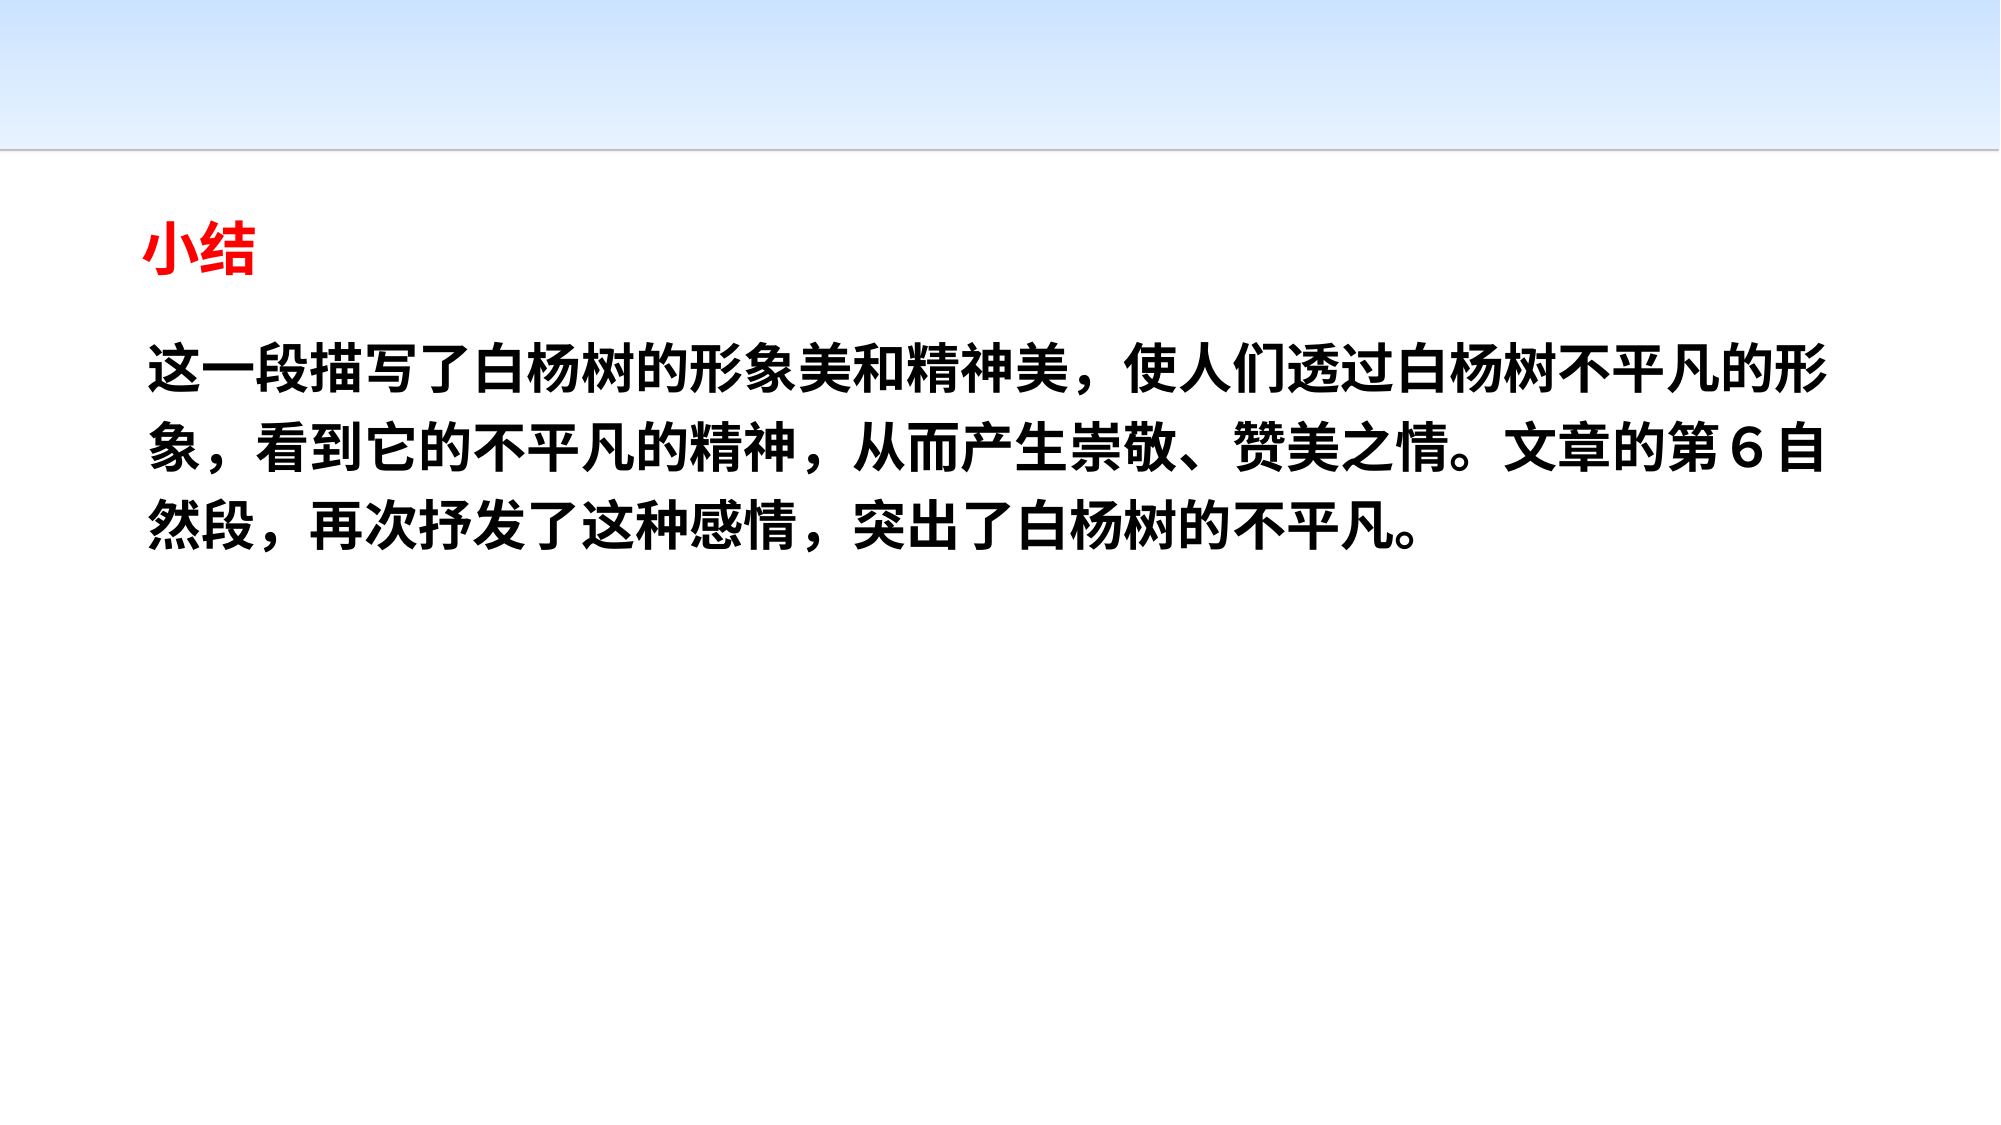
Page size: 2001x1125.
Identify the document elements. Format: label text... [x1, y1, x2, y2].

title 小结 [126, 183, 1697, 236]
list 这一段描写了白杨树的形象美和精神美，使人们透过白杨树不平凡的形象，看到它的不平凡的精神，从而产生崇敬、赞美之情。文章的第６自然段，再次抒发了这种感情，突出了白杨树的不平凡。 [102, 236, 1898, 1047]
